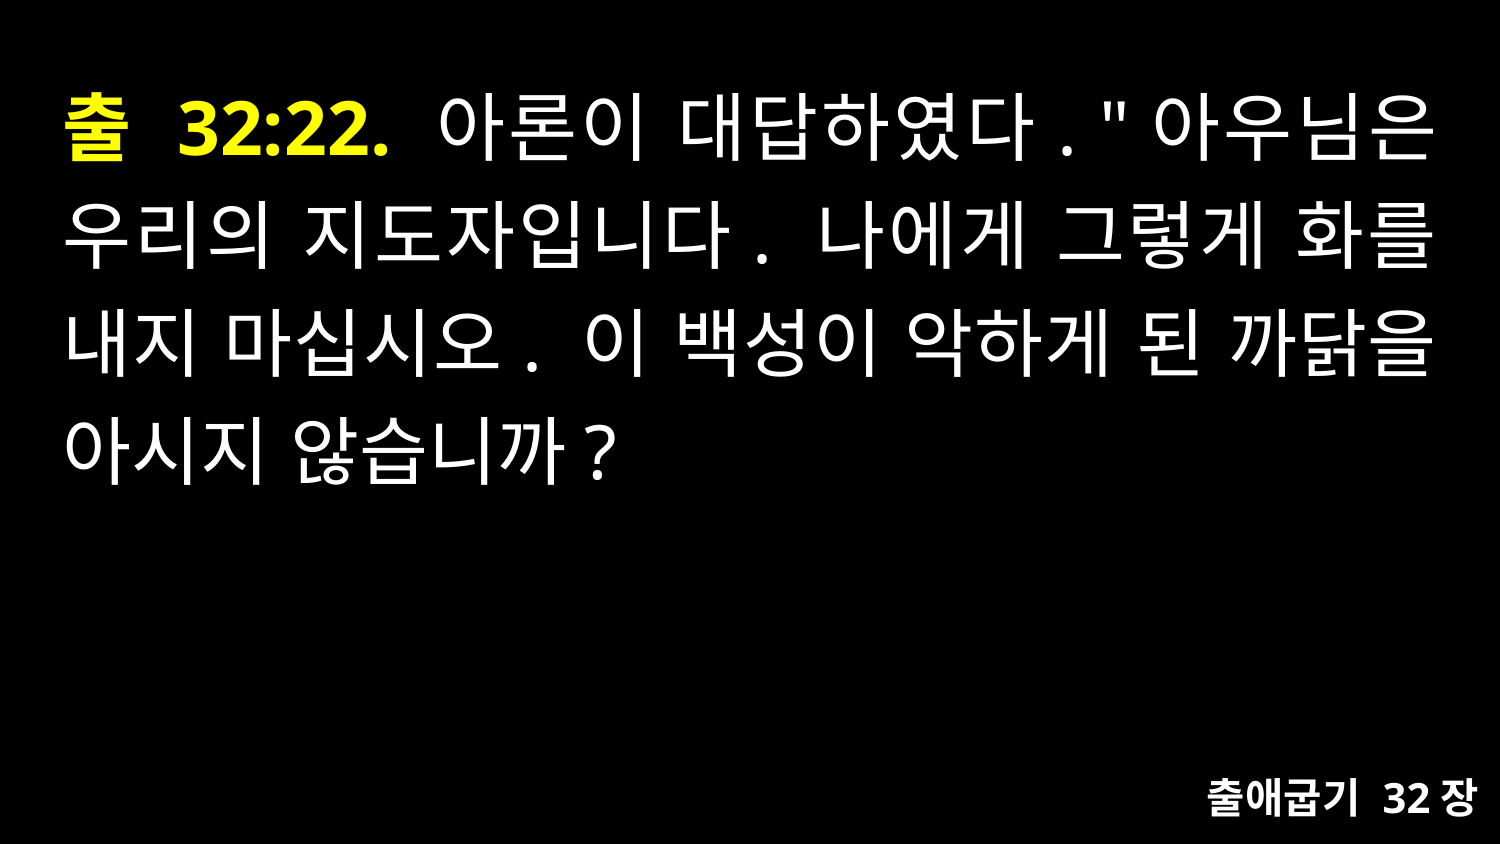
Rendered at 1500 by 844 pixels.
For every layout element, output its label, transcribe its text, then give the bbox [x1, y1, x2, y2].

subtitle 출애굽기 32장 [916, 770, 1500, 844]
title 출 32:22. 아론이 대답하였다. "아우님은 우리의 지도자입니다. 나에게 그렇게 화를 내지 마십시오. 이 백성이 악하게 된 까닭을 아시지 않습니까? [0, 0, 1500, 844]
